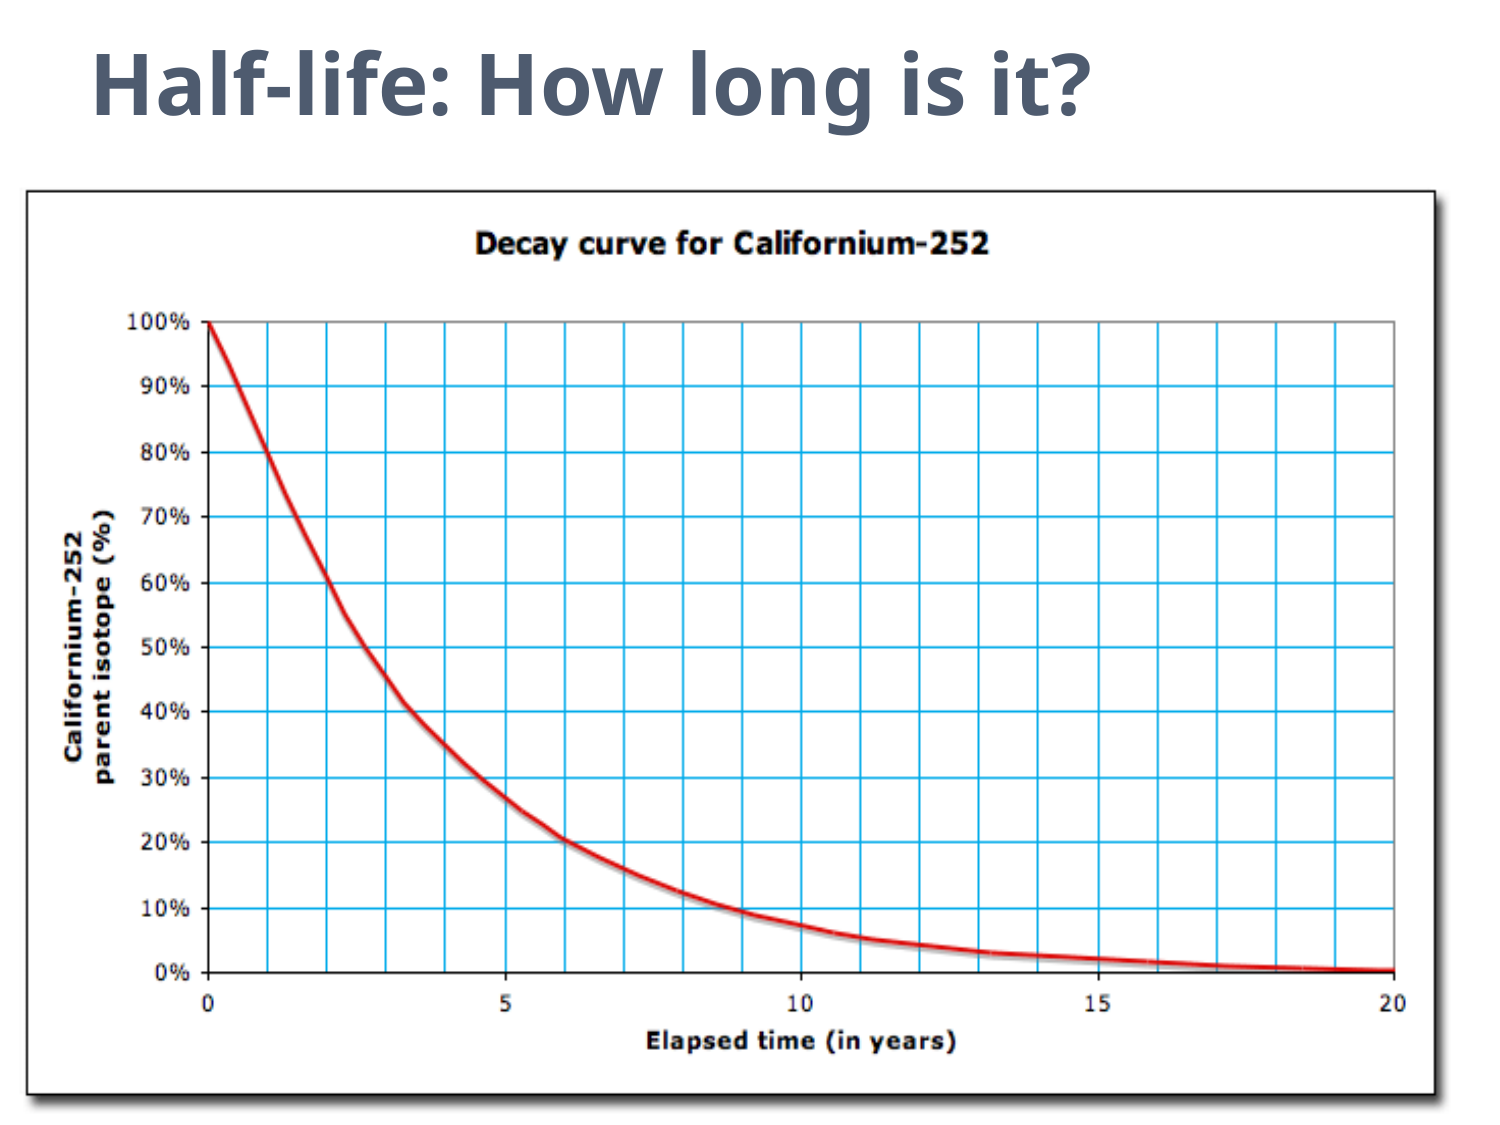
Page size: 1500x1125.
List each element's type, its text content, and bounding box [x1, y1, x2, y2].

title Half-life: How long is it? [75, 0, 1425, 162]
picture [0, 162, 1465, 1125]
